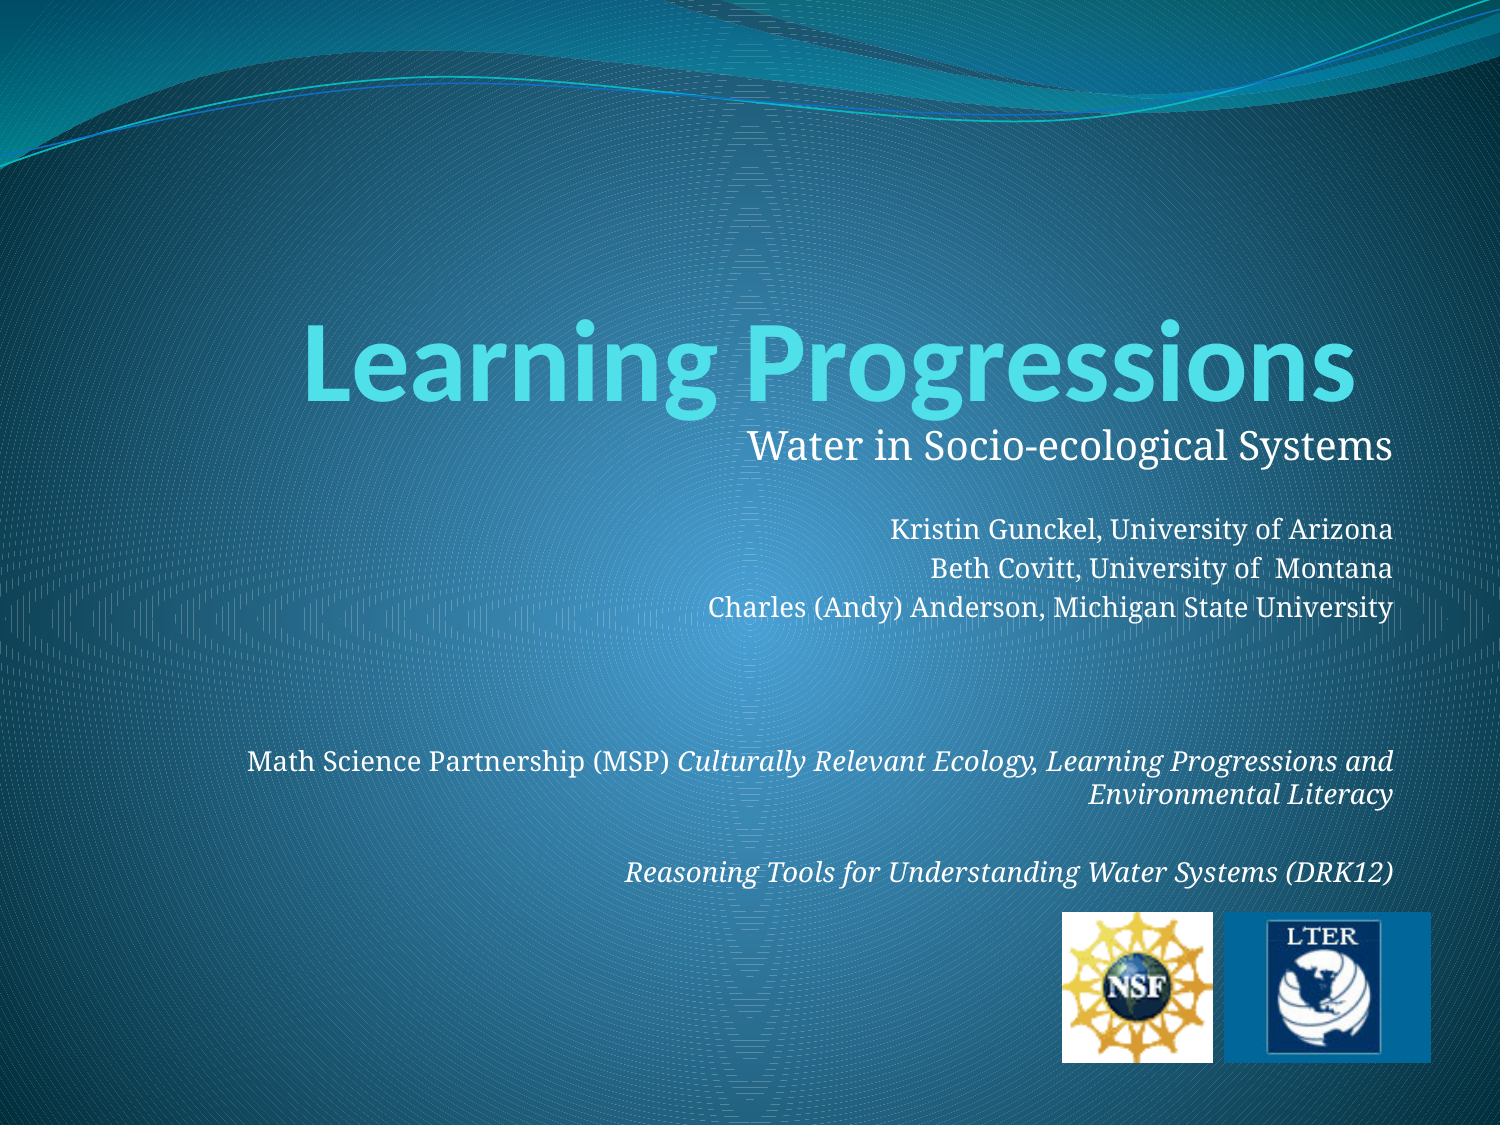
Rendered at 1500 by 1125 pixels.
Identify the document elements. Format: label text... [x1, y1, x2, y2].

picture [1062, 912, 1213, 1063]
picture [1264, 916, 1381, 1056]
subtitle Water in Socio-ecological Systems Kristin Gunckel, University of Arizona Beth Covitt, University of Montana Charles (Andy) Anderson, Michigan State University Math Science Partnership (MSP) Culturally Relevant Ecology, Learning Progressions and Environmental Literacy Reasoning Tools for Understanding Water Systems (DRK12) [112, 412, 1401, 900]
title Learning Progressions [99, 125, 1388, 425]
